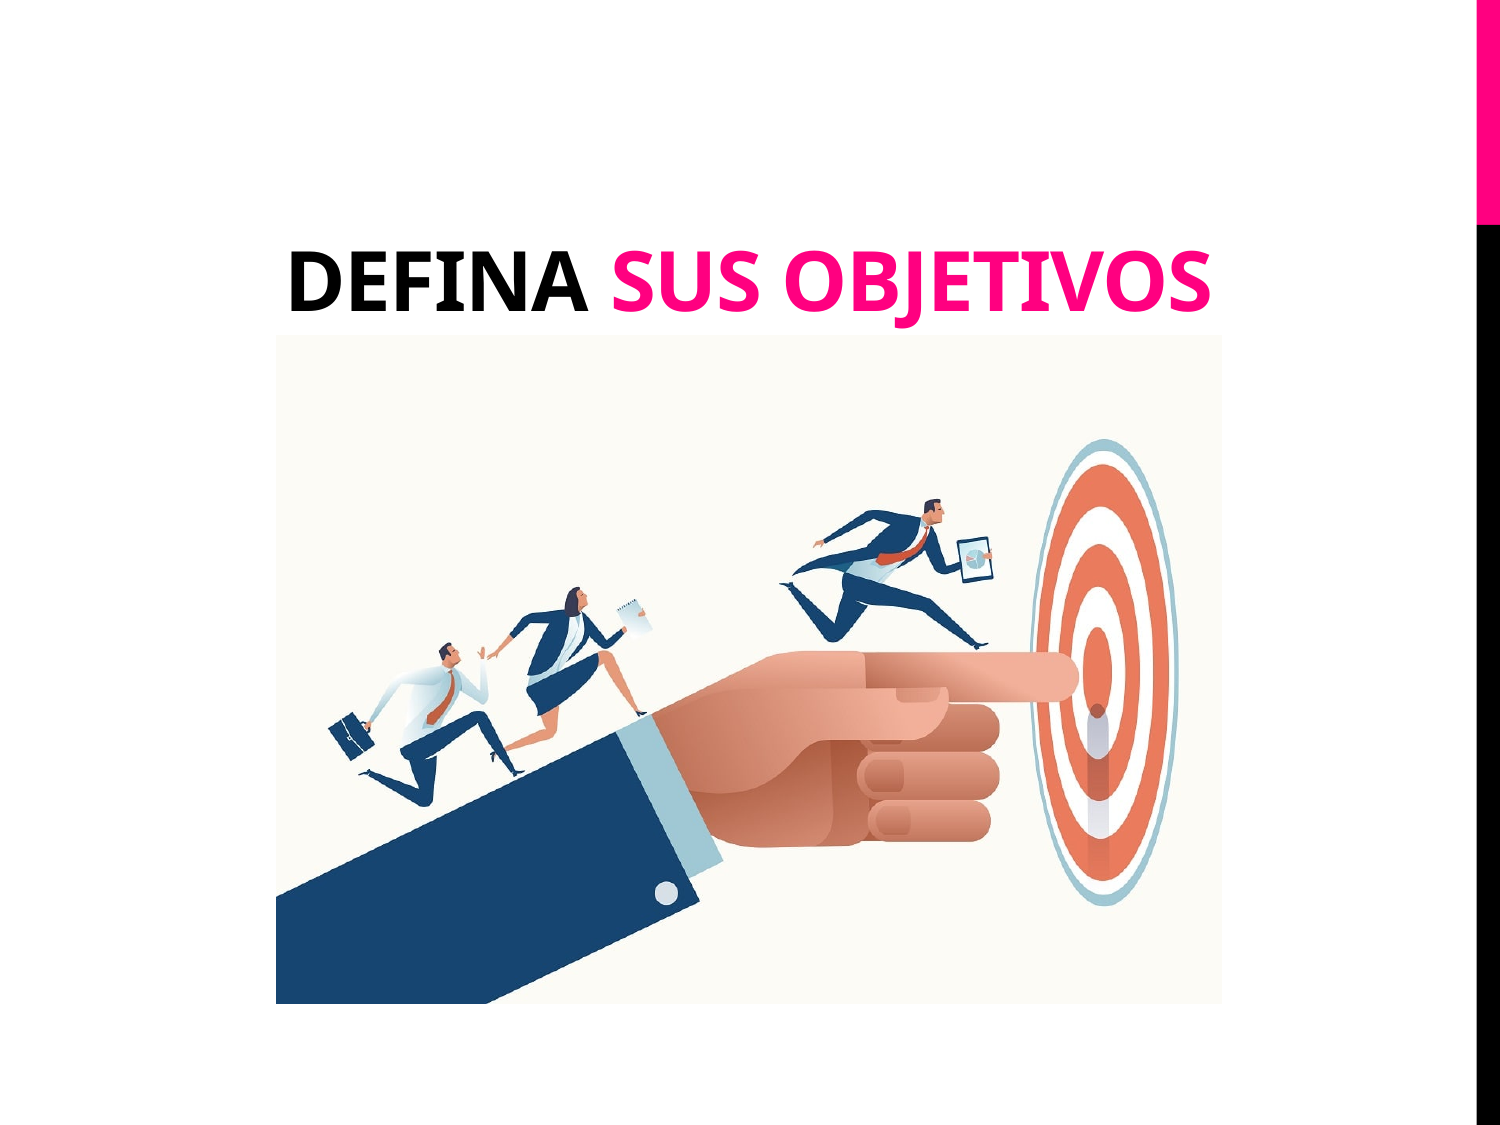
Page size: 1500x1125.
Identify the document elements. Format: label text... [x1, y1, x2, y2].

picture [275, 334, 1223, 1004]
title Defina sus objetivos [102, 117, 1396, 336]
